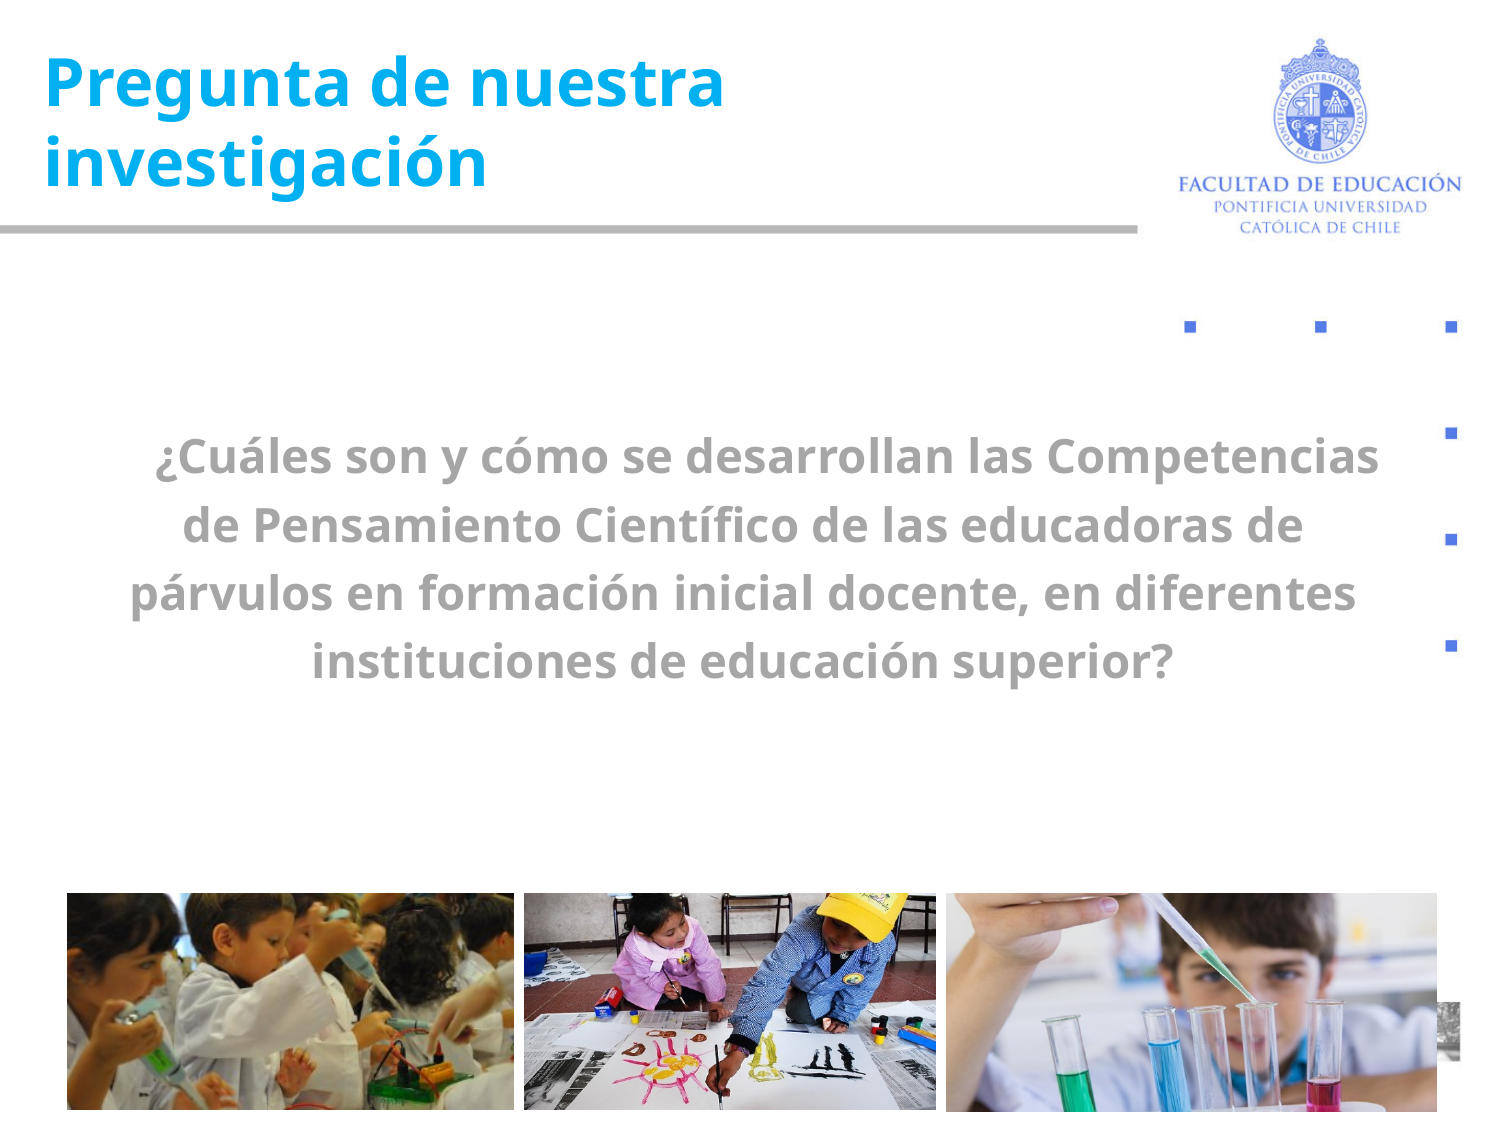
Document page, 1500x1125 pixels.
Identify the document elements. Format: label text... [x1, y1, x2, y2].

list ¿Cuáles son y cómo se desarrollan las Competencias de Pensamiento Científico de las educadoras de párvulos en formación inicial docente, en diferentes instituciones de educación superior? [59, 407, 1428, 701]
text_box Pregunta de nuestra investigación [0, 19, 1152, 220]
picture [0, 0, 1500, 1125]
